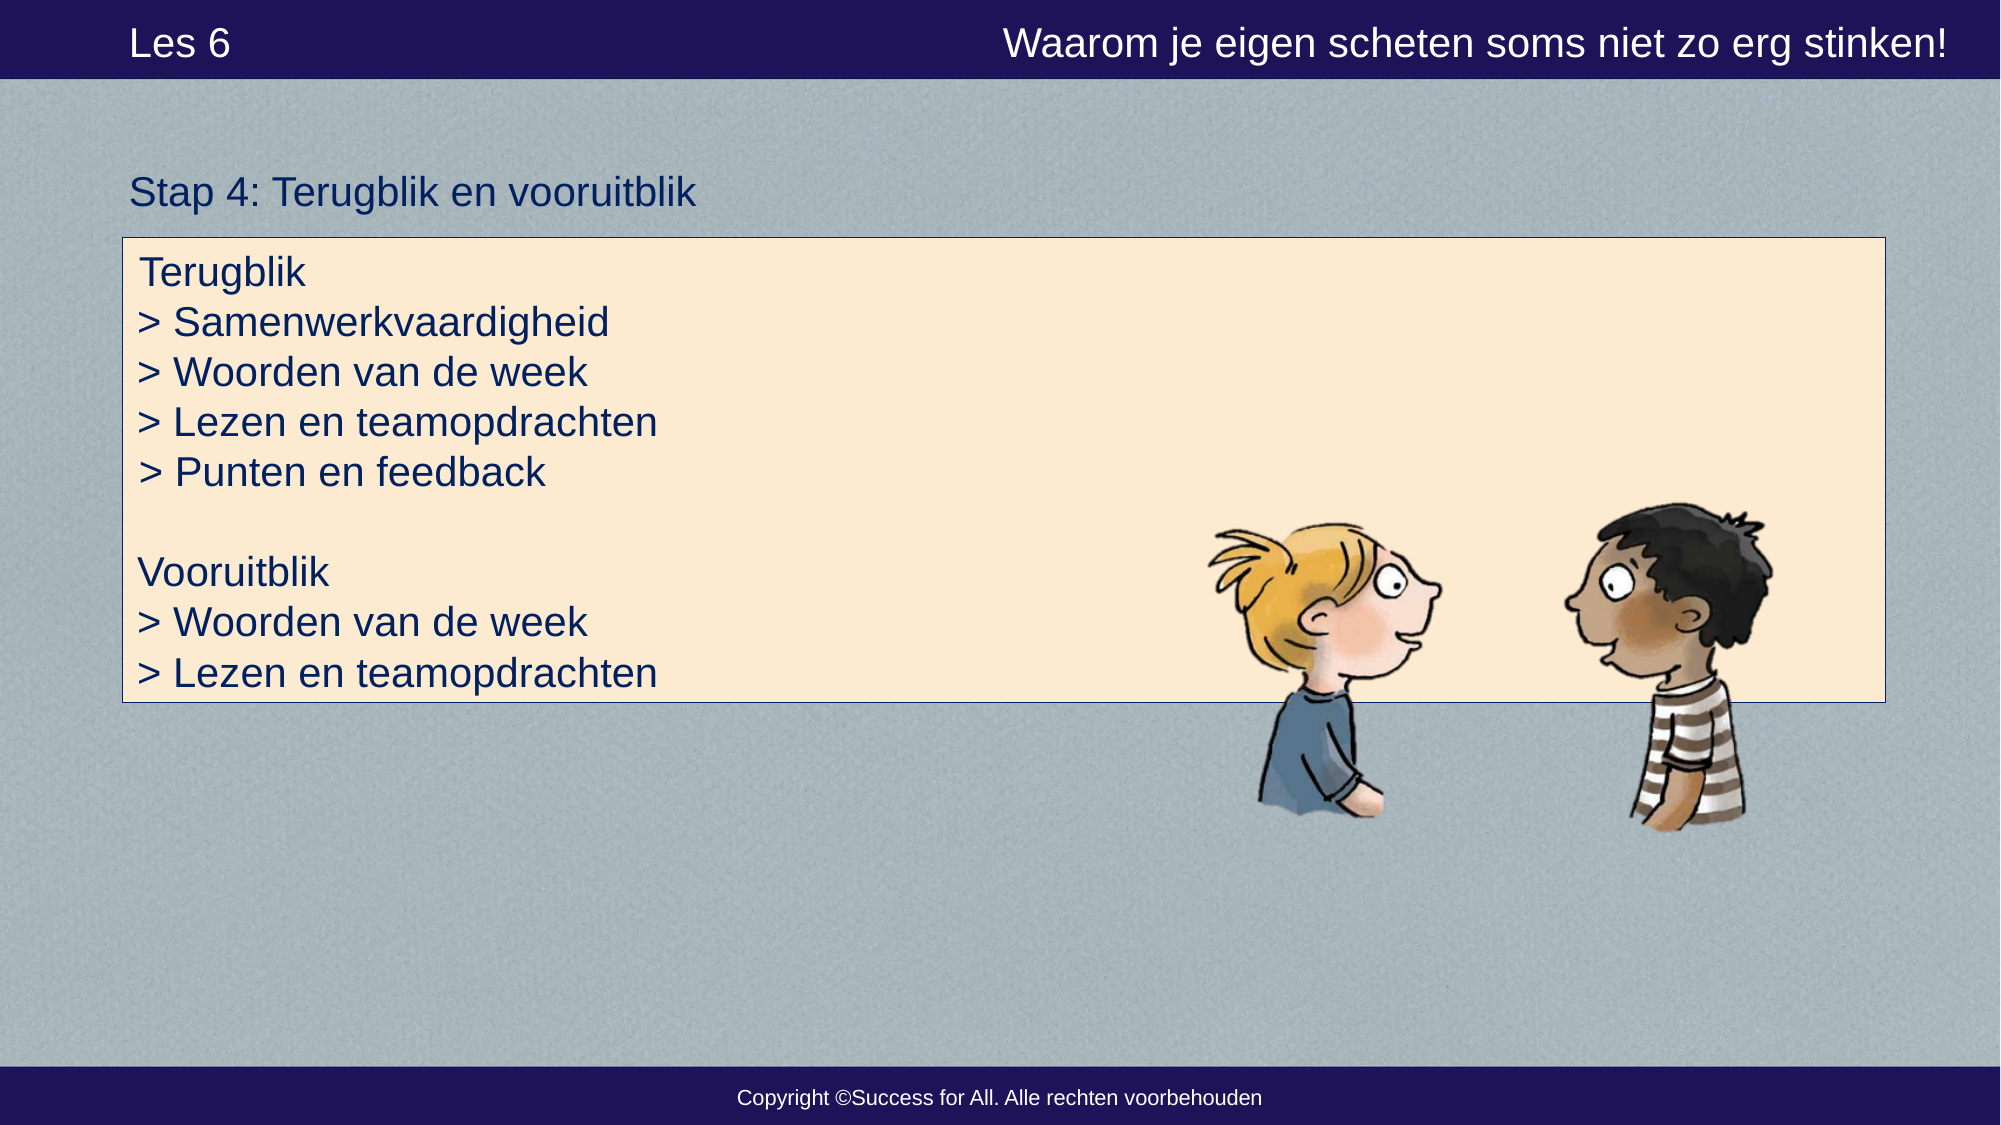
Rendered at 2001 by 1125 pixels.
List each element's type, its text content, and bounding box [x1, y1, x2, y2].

text_box Les 6 [114, 8, 354, 73]
text_box Stap 4: Terugblik en vooruitblik [114, 157, 907, 223]
text_box Terugblik > Samenwerkvaardigheid > Woorden van de week > Lezen en teamopdrachten > Punten en feedback Vooruitblik > Woorden van de week > Lezen en teamopdrachten [122, 237, 1886, 703]
text_box Copyright ©Success for All. Alle rechten voorbehouden [0, 1076, 2000, 1125]
picture [0, 0, 2001, 1125]
text_box Waarom je eigen scheten soms niet zo erg stinken! [786, 8, 1963, 73]
